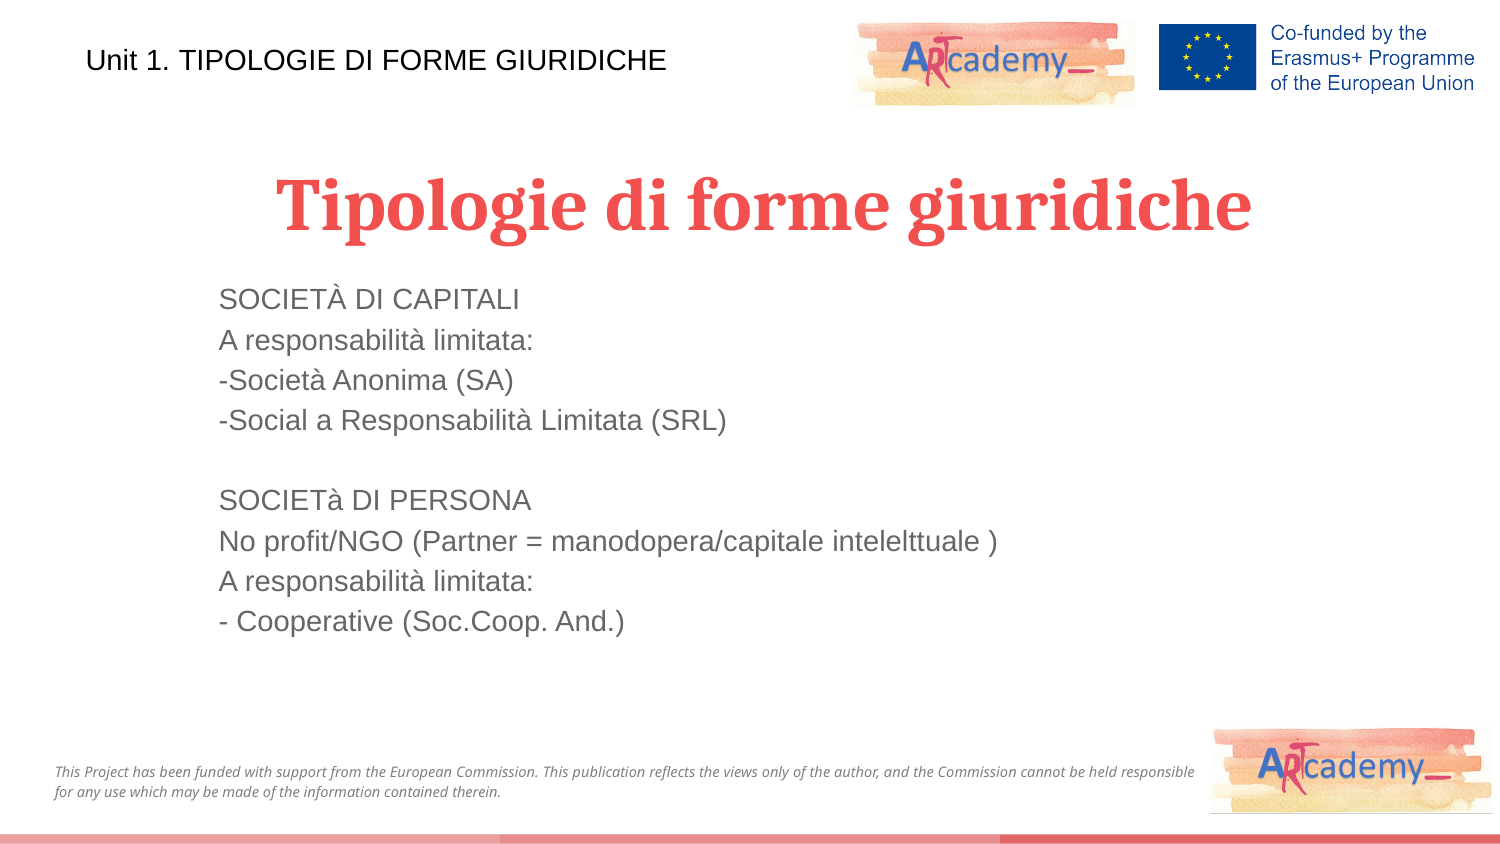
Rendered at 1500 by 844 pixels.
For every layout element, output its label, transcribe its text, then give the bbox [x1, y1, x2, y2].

title Tipologie di forme giuridiche [180, 53, 1352, 260]
list SOCIETÀ DI CAPITALI A responsabilità limitata: -Società Anonima (SA) -Social a Responsabilità Limitata (SRL) SOCIETà DI PERSONA No profit/NGO (Partner = manodopera/capitale intelelttuale ) A responsabilità limitata: - Cooperative (Soc.Coop. And.) [180, 260, 1352, 729]
picture [1158, 24, 1474, 94]
picture [854, 2, 1137, 138]
text_box Unit 1. TIPOLOGIE DI FORME GIURIDICHE [70, 33, 733, 84]
text_box This Project has been funded with support from the European Commission. This publication reflects the views only of the author, and the Commission cannot be held responsible for any use which may be made of the information contained therein. [39, 754, 1205, 799]
picture [1210, 709, 1493, 844]
